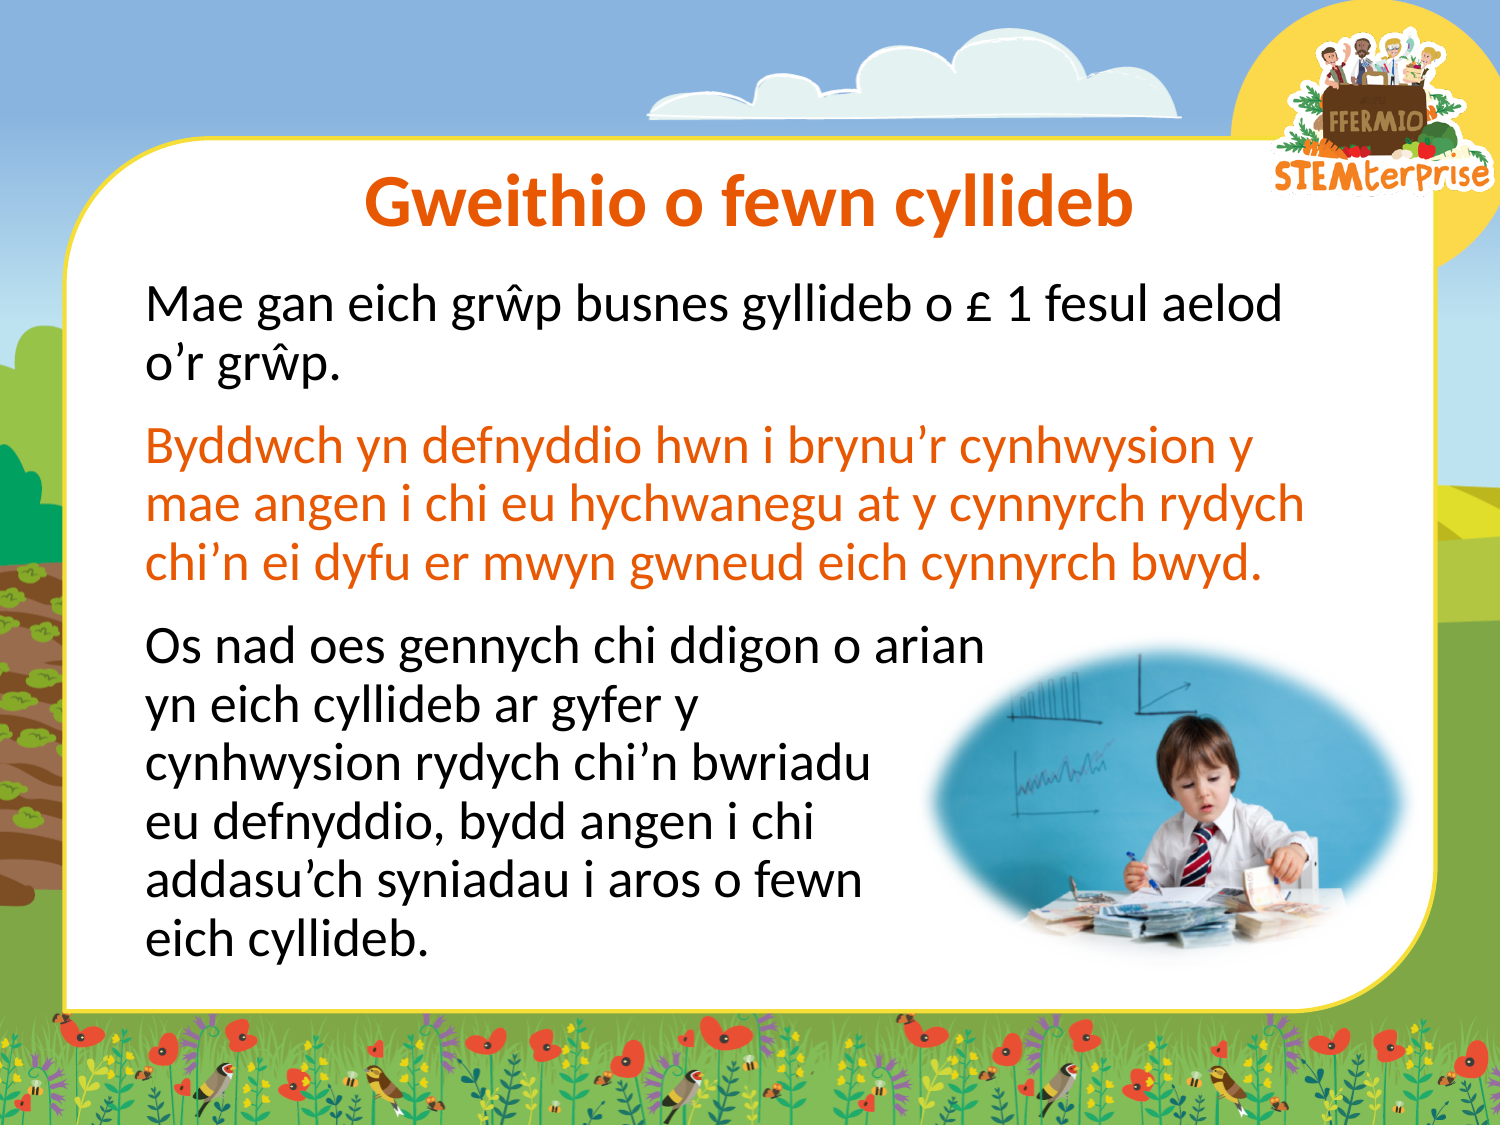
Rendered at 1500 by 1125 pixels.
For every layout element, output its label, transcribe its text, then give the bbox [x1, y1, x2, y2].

picture [0, 0, 1500, 1125]
list Mae gan eich grŵp busnes gyllideb o £ 1 fesul aelod o’r grŵp. Byddwch yn defnyddio hwn i brynu’r cynhwysion y mae angen i chi eu hychwanegu at y cynnyrch rydych chi’n ei dyfu er mwyn gwneud eich cynnyrch bwyd. Os nad oes gennych chi ddigon o arian yn eich cyllideb ar gyfer y cynhwysion rydych chi’n bwriadu eu defnyddio, bydd angen i chi addasu’ch syniadau i aros o fewn eich cyllideb. [129, 267, 1371, 988]
title Gweithio o fewn cyllideb [218, 137, 1282, 256]
